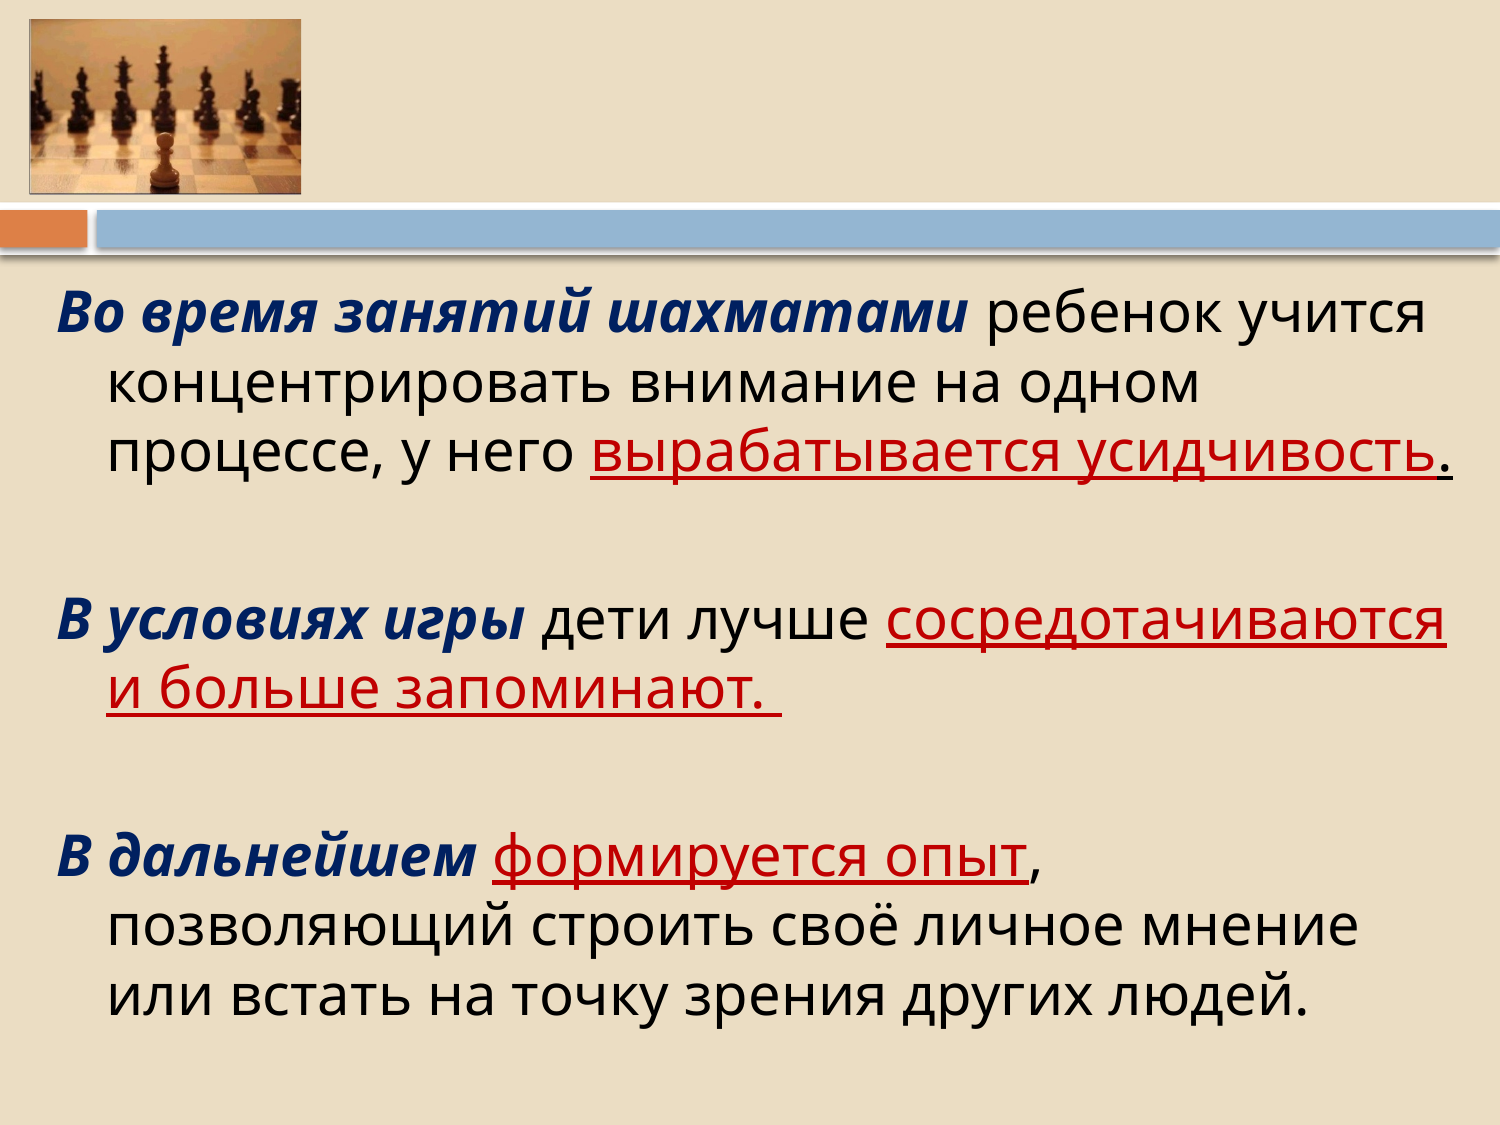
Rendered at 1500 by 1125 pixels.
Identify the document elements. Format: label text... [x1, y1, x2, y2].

picture [29, 18, 302, 195]
list Во время занятий шахматами ребенок учится концентрировать внимание на одном процессе, у него вырабатывается усидчивость. В условиях игры дети лучше сосредотачиваются и больше запоминают. В дальнейшем формируется опыт, позволяющий строить своё личное мнение или встать на точку зрения других людей. [41, 267, 1471, 1059]
